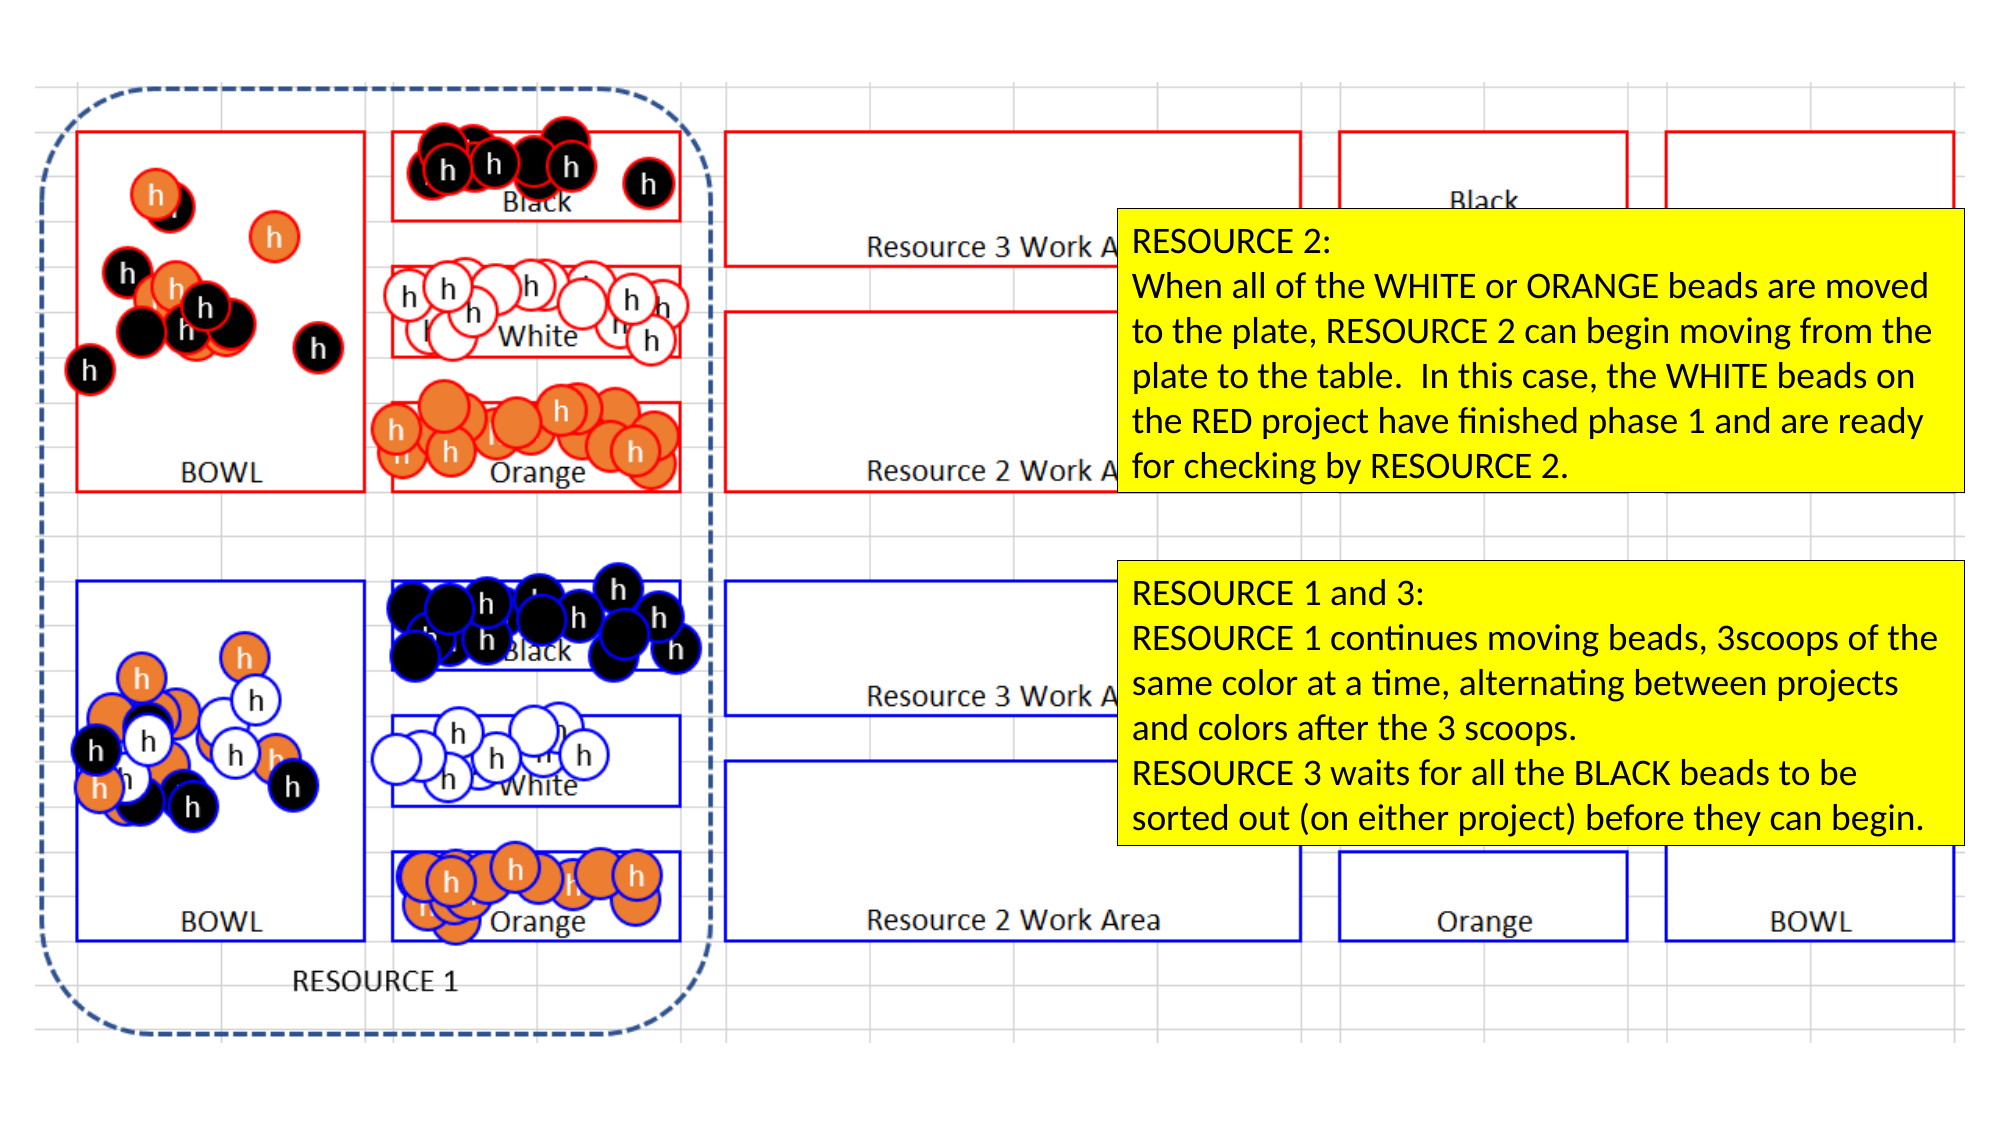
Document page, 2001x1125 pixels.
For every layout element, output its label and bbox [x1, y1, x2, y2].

picture [35, 82, 1965, 1043]
